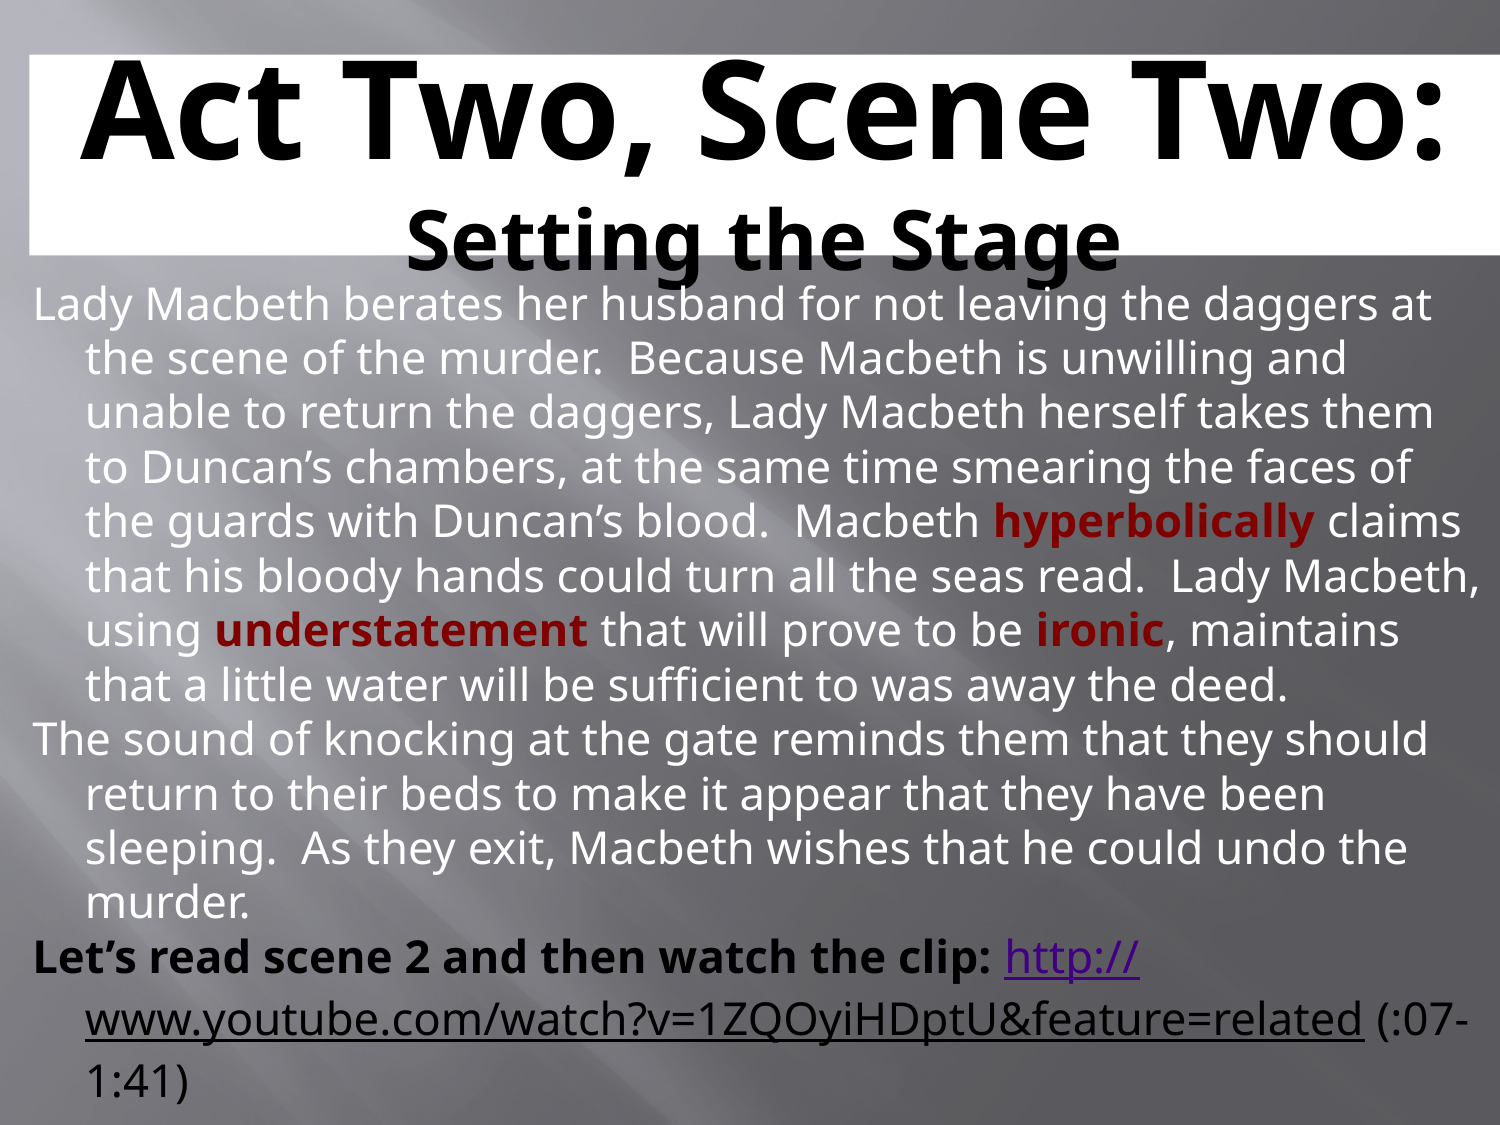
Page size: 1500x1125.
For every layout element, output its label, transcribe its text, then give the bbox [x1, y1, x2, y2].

title Act Two, Scene Two: Setting the Stage [29, 54, 1500, 256]
list Lady Macbeth berates her husband for not leaving the daggers at the scene of the murder. Because Macbeth is unwilling and unable to return the daggers, Lady Macbeth herself takes them to Duncan’s chambers, at the same time smearing the faces of the guards with Duncan’s blood. Macbeth hyperbolically claims that his bloody hands could turn all the seas read. Lady Macbeth, using understatement that will prove to be ironic, maintains that a little water will be sufficient to was away the deed. The sound of knocking at the gate reminds them that they should return to their beds to make it appear that they have been sleeping. As they exit, Macbeth wishes that he could undo the murder. Let’s read scene 2 and then watch the clip: http://www.youtube.com/watch?v=1ZQOyiHDptU&feature=related (:07- 1:41) [0, 267, 1500, 1125]
